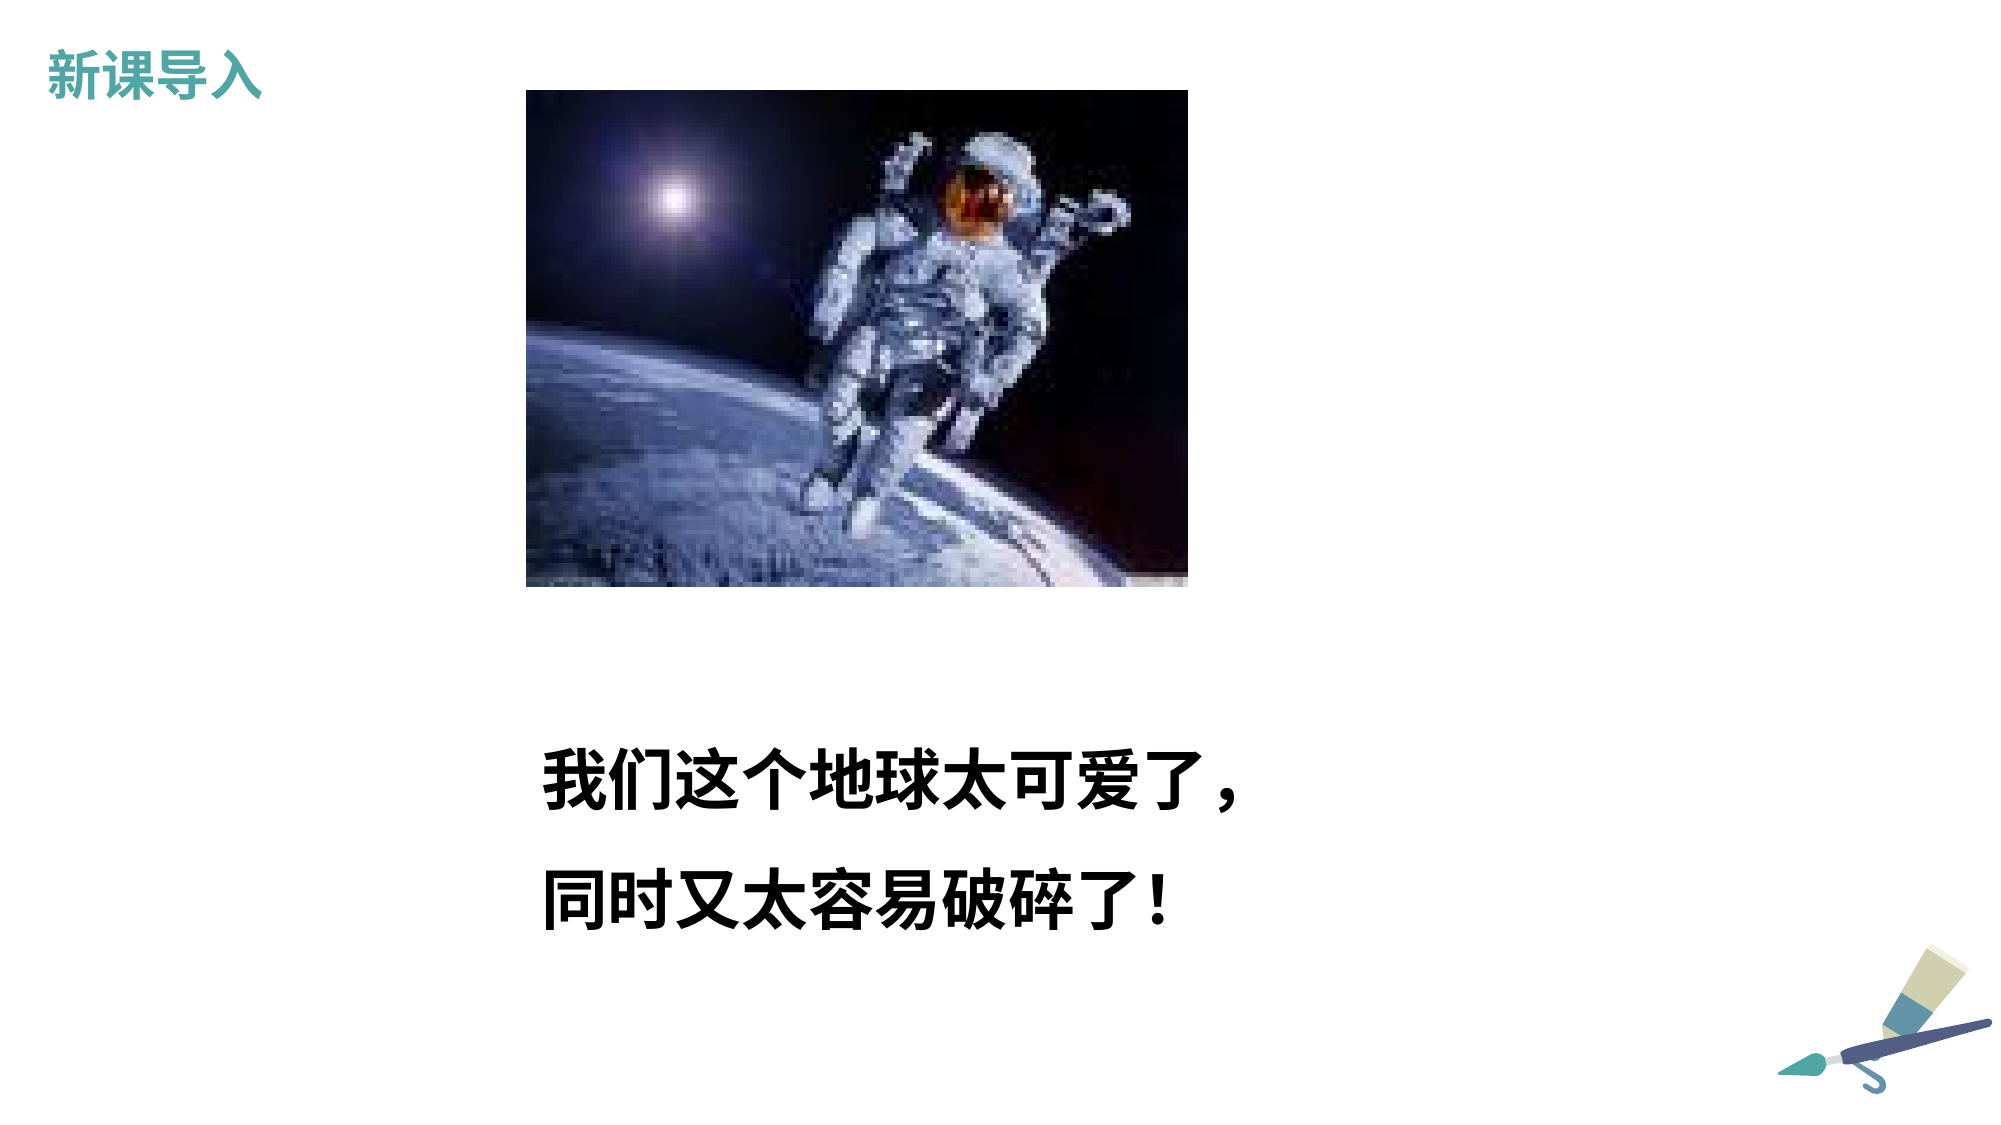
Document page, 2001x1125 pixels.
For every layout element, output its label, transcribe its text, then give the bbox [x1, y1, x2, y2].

text_box 新课导入 [32, 33, 347, 114]
picture [526, 90, 1188, 587]
text_box 我们这个地球太可爱了，同时又太容易破碎了！ [526, 690, 1354, 945]
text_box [1811, 945, 1974, 1125]
